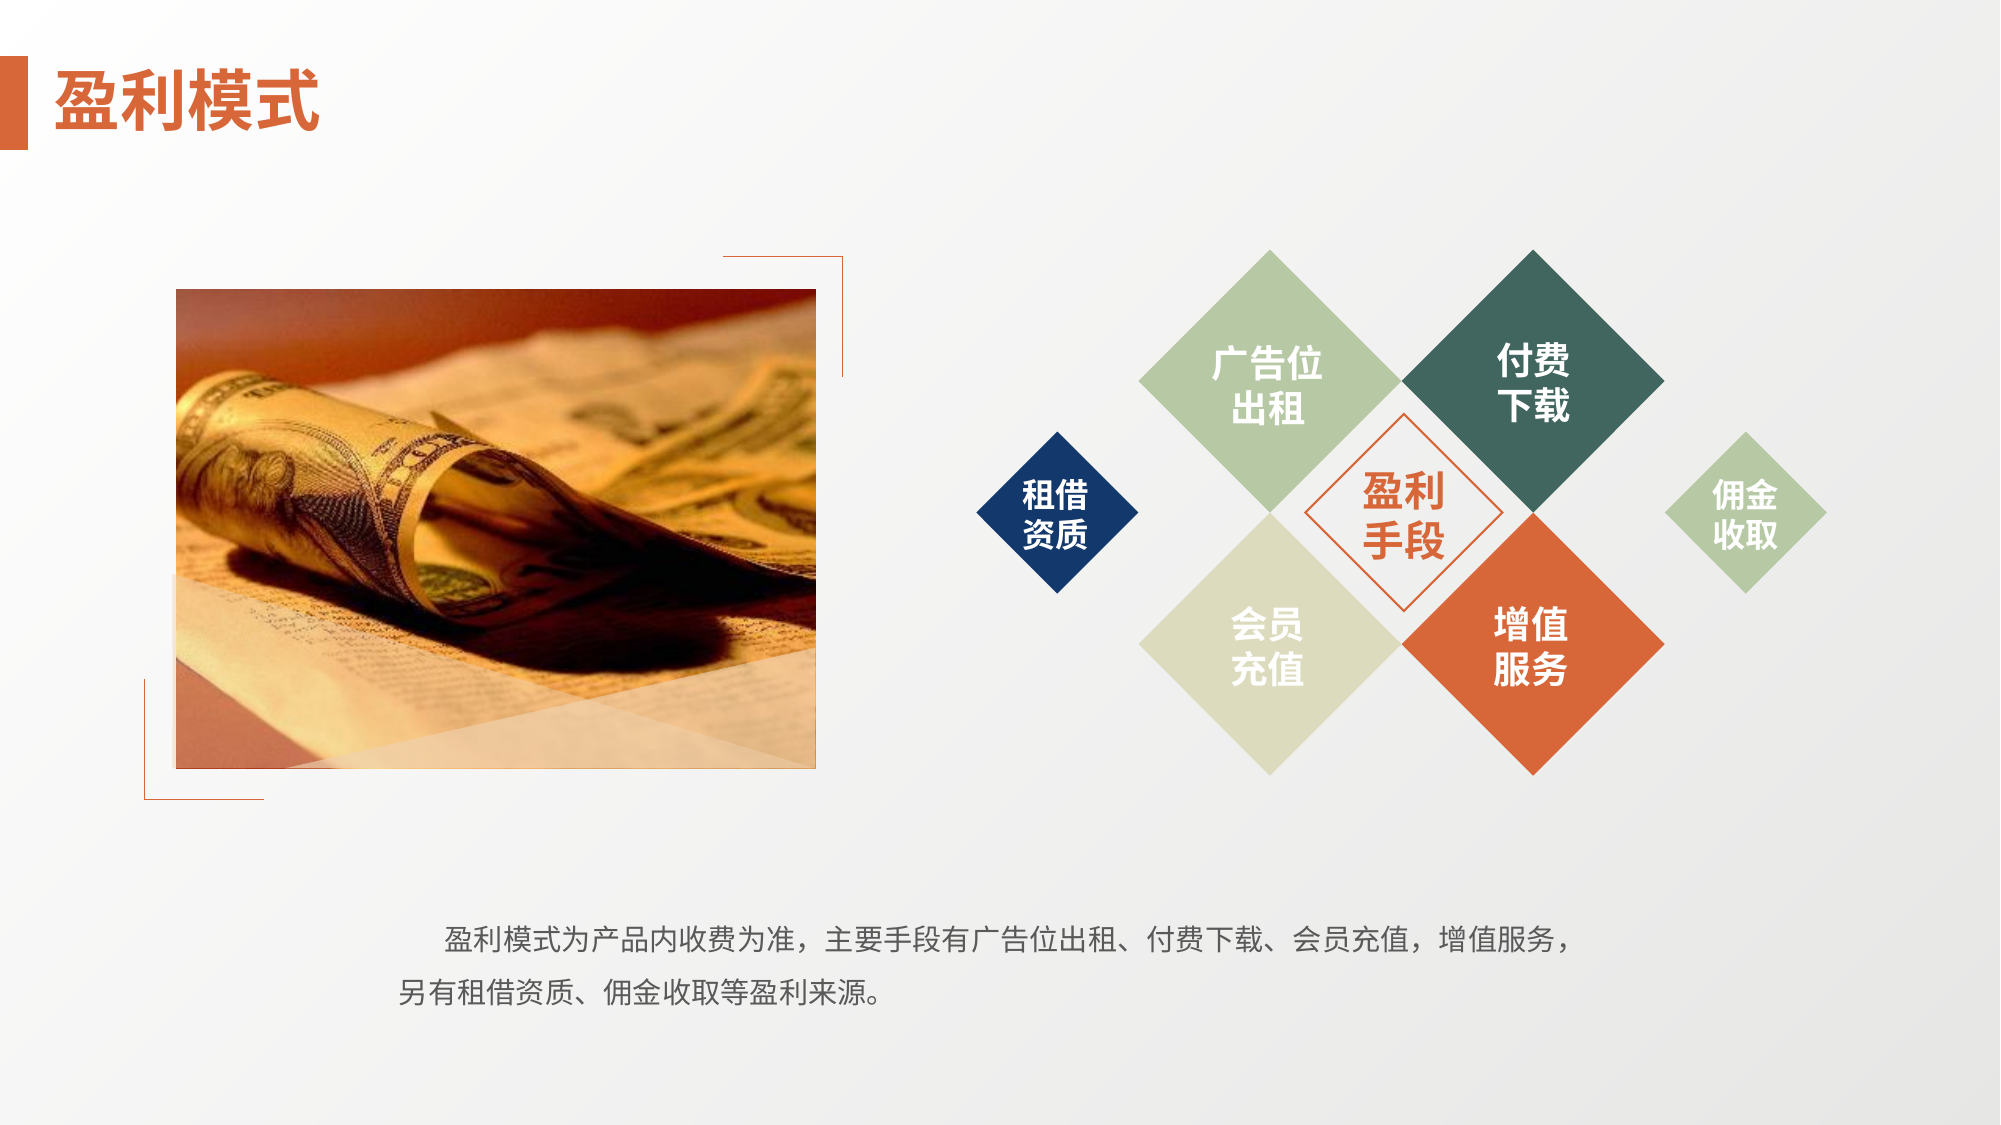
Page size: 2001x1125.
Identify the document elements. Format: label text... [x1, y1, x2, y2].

text_box 盈利模式 [3, 51, 372, 147]
text_box [0, 55, 29, 151]
text_box [171, 572, 176, 678]
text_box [143, 678, 264, 800]
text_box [999, 287, 1827, 738]
picture [176, 289, 816, 769]
text_box 盈利模式为产品内收费为准，主要手段有广告位出租、付费下载、会员充值，增值服务，另有租借资质、佣金收取等盈利来源。 [384, 896, 1616, 1017]
